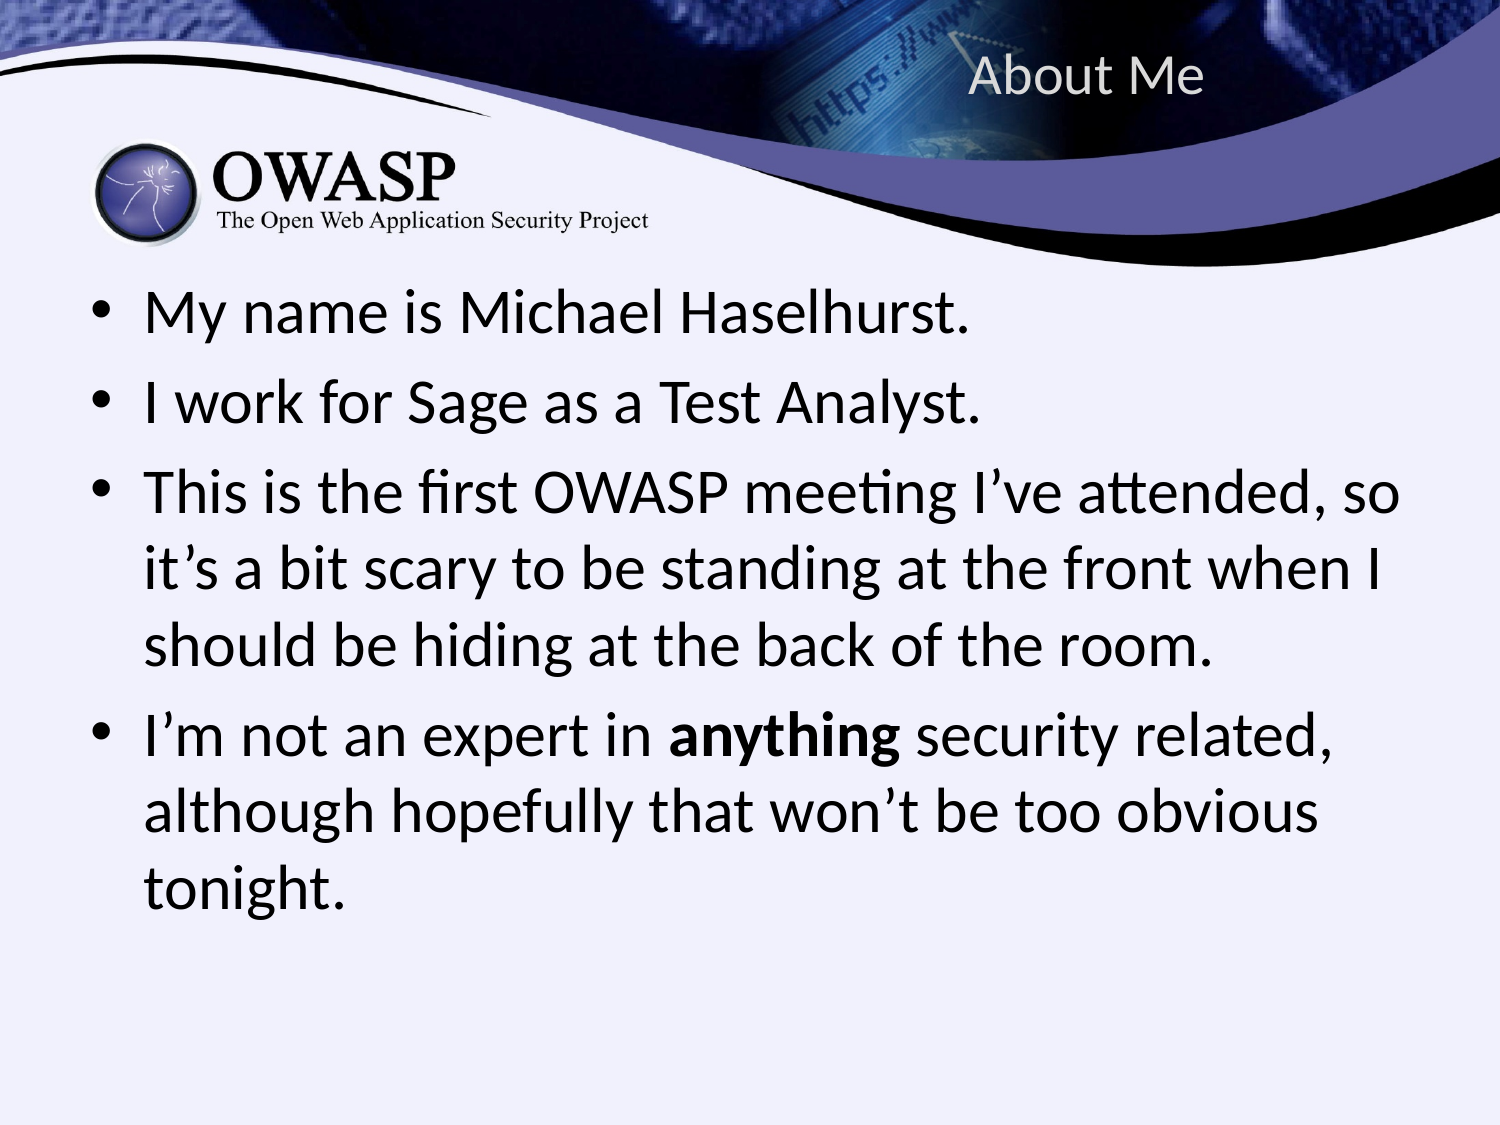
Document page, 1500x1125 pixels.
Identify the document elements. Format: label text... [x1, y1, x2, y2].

title About Me [699, 12, 1475, 130]
picture [0, 0, 1500, 1125]
list My name is Michael Haselhurst. I work for Sage as a Test Analyst. This is the first OWASP meeting I’ve attended, so it’s a bit scary to be standing at the front when I should be hiding at the back of the room. I’m not an expert in anything security related, although hopefully that won’t be too obvious tonight. [75, 262, 1425, 1005]
